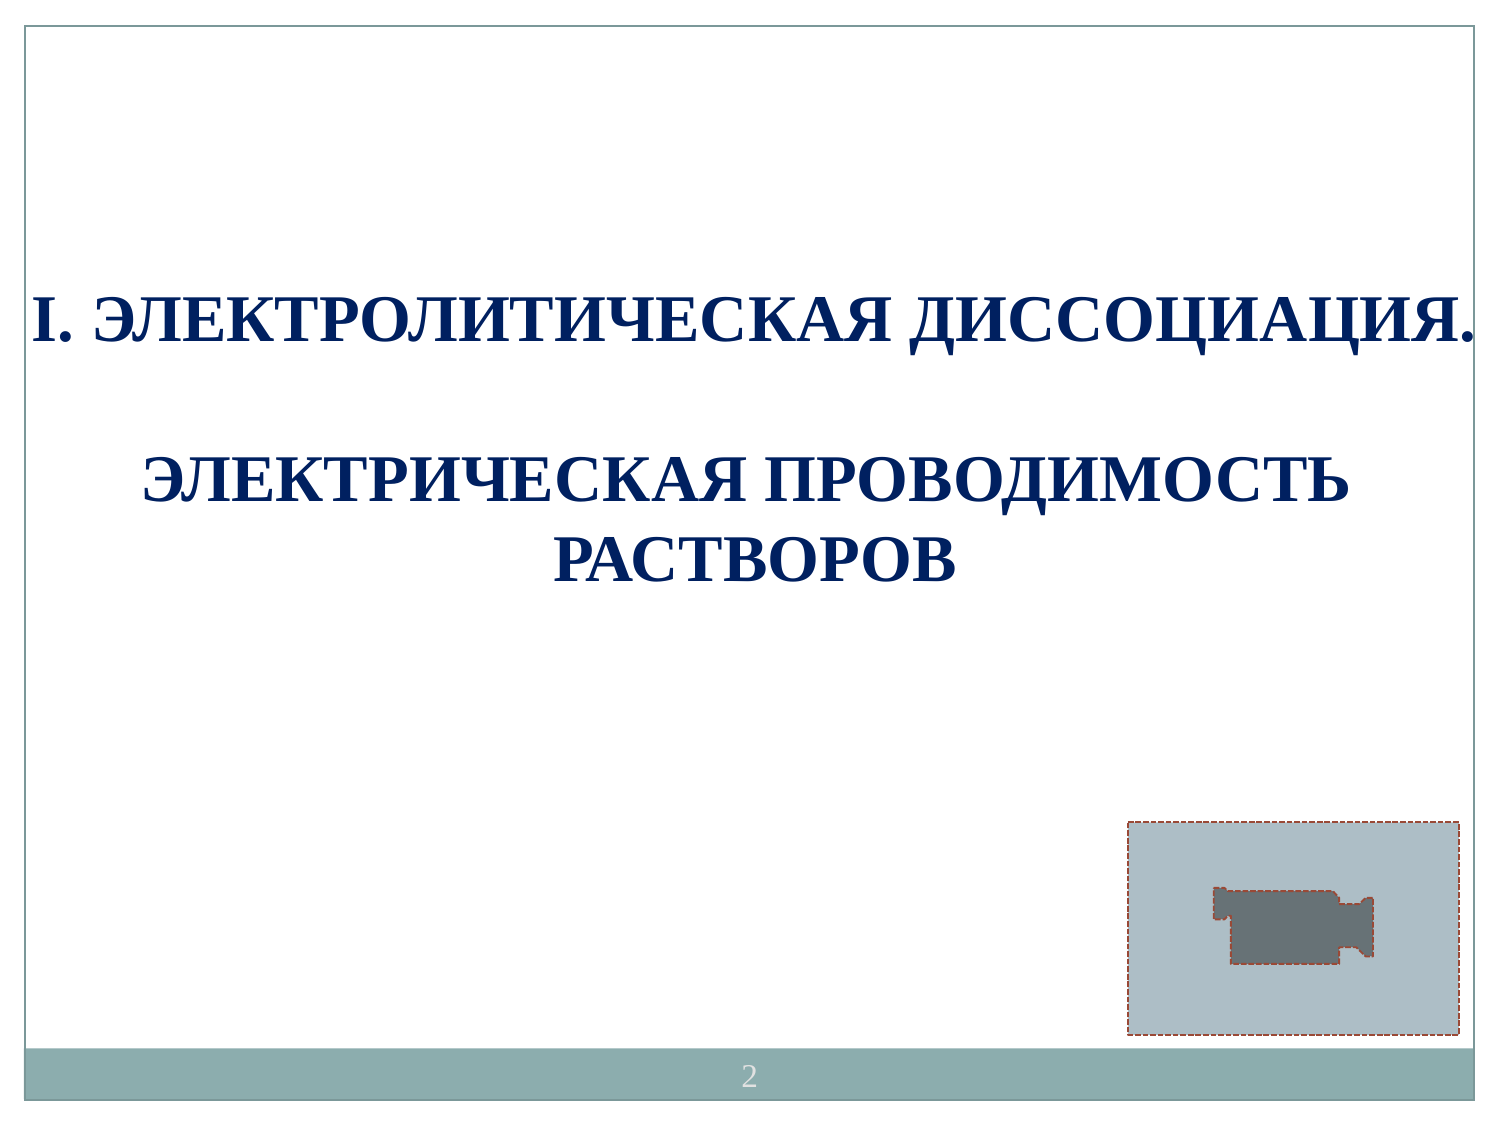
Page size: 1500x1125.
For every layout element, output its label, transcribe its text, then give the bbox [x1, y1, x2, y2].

slide_number 2 [699, 1037, 800, 1110]
text_box I. ЭЛЕКТРОЛИТИЧЕСКАЯ ДИССОЦИАЦИЯ. ЭЛЕКТРИЧЕСКАЯ ПРОВОДИМОСТЬ РАСТВОРОВ [17, 267, 1493, 602]
text_box [1127, 821, 1460, 1036]
